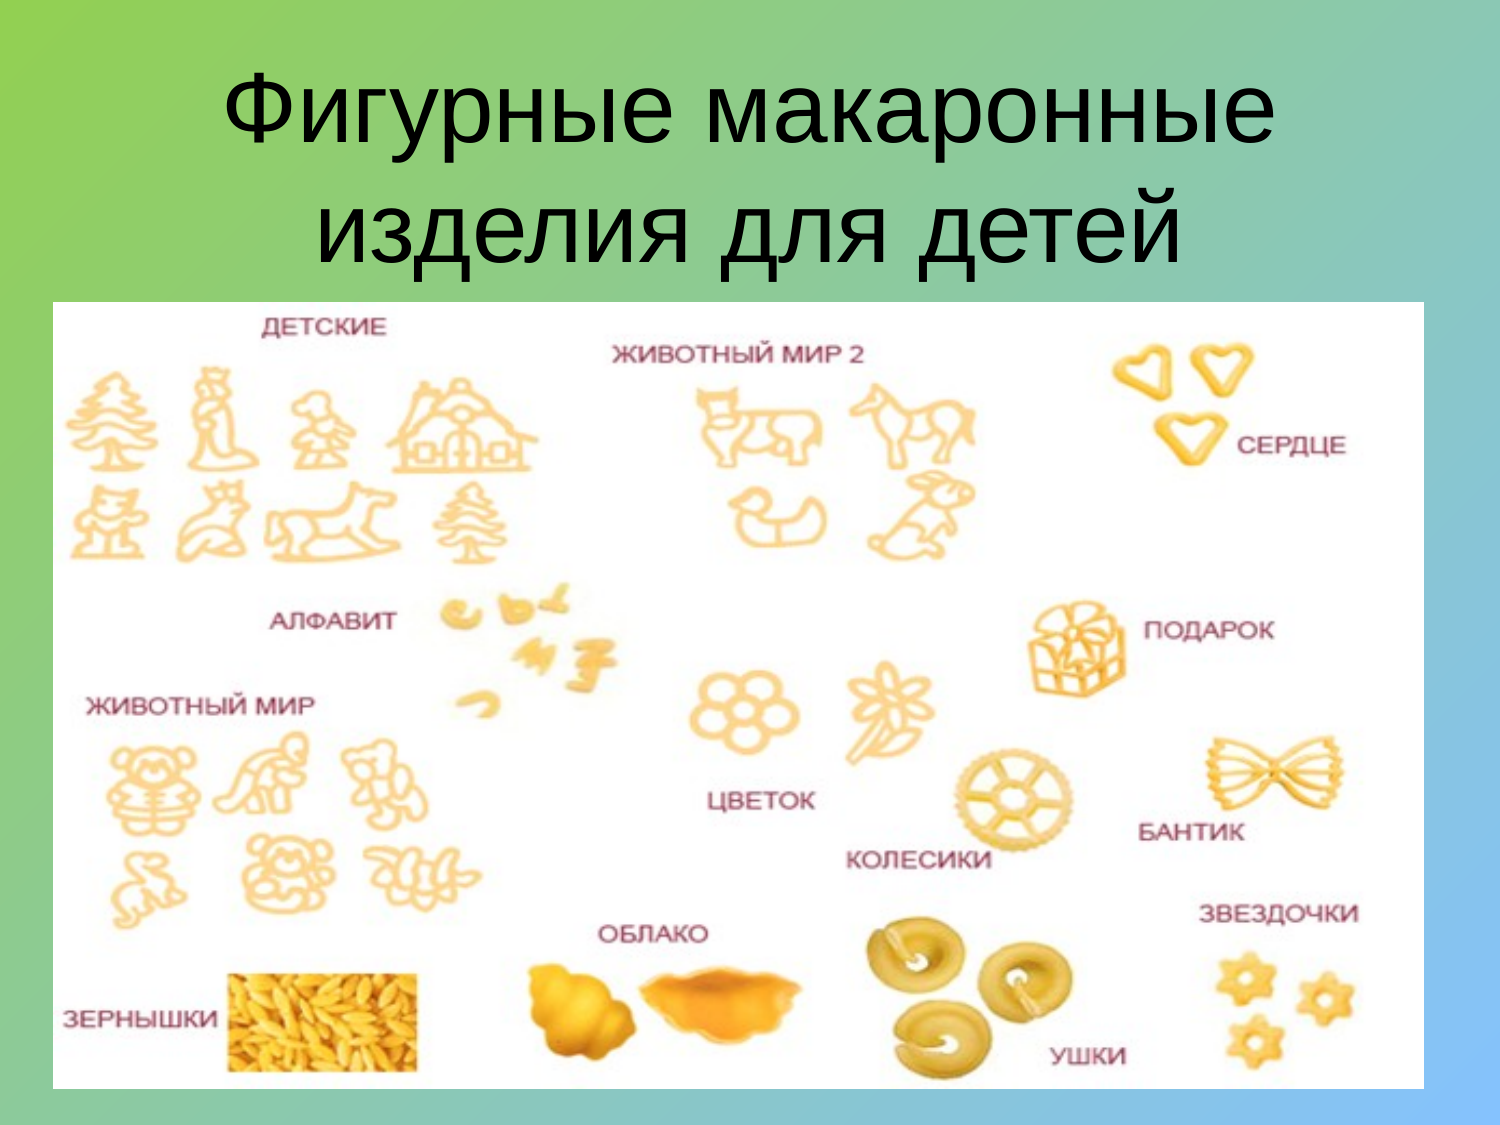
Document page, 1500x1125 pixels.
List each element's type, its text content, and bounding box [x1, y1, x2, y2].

picture [52, 302, 1424, 1089]
title Фигурные макаронные изделия для детей [75, 45, 1425, 279]
